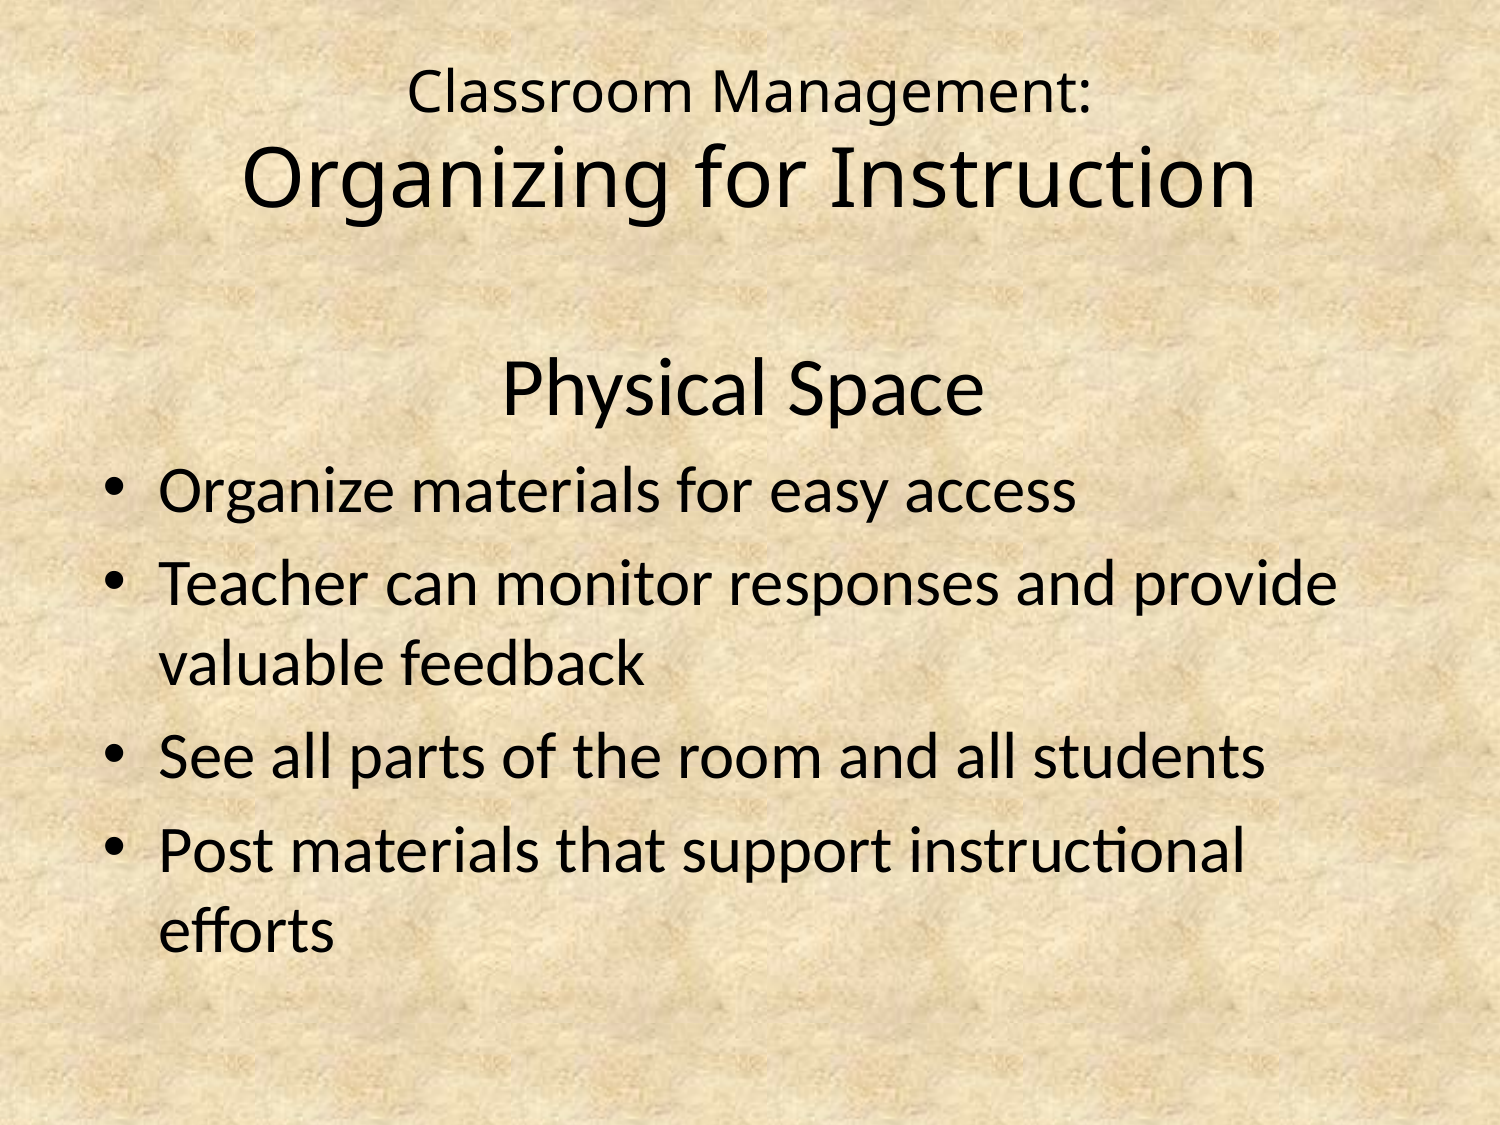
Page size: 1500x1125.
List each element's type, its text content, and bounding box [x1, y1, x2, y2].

picture [0, 0, 1500, 1125]
title Classroom Management: Organizing for Instruction [75, 45, 1425, 233]
list Physical Space Organize materials for easy access Teacher can monitor responses and provide valuable feedback See all parts of the room and all students Post materials that support instructional efforts [87, 324, 1400, 1000]
